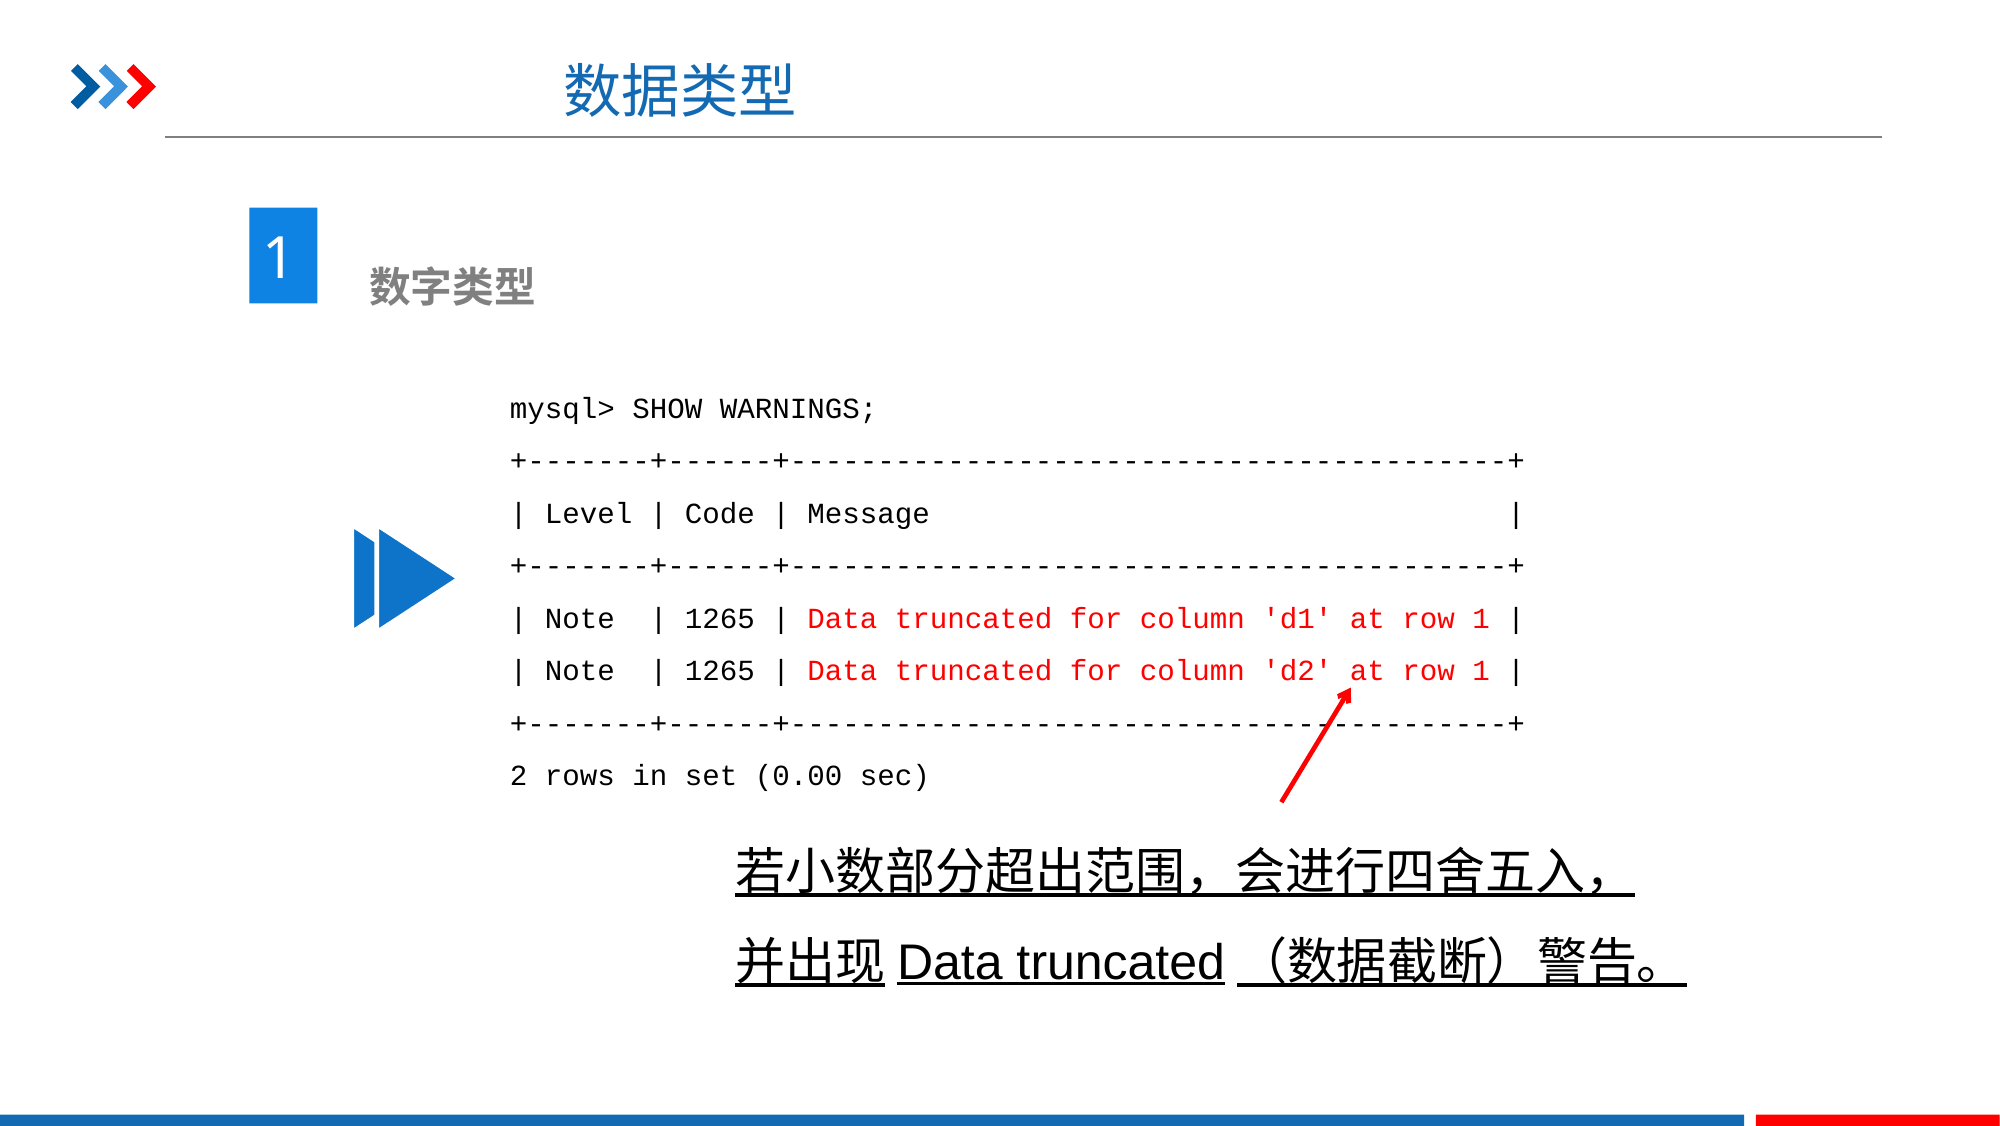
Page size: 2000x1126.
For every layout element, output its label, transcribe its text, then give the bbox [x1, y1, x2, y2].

text_box 数字类型 [319, 245, 1092, 380]
text_box mysql> SHOW WARNINGS; +-------+------+-----------------------------------------+ | Level | Code | Message | +-------+------+-----------------------------------------+ | Note | 1265 | Data truncated for column 'd1' at row 1 | | Note | 1265 | Data truncated for column 'd2' at row 1 | +-------+------+-----------------------------------------+ 2 rows in set (0.00 sec) [457, 364, 1562, 799]
title 数据类型 [521, 25, 1296, 153]
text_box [720, 687, 1843, 1000]
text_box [351, 524, 460, 633]
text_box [249, 207, 318, 304]
